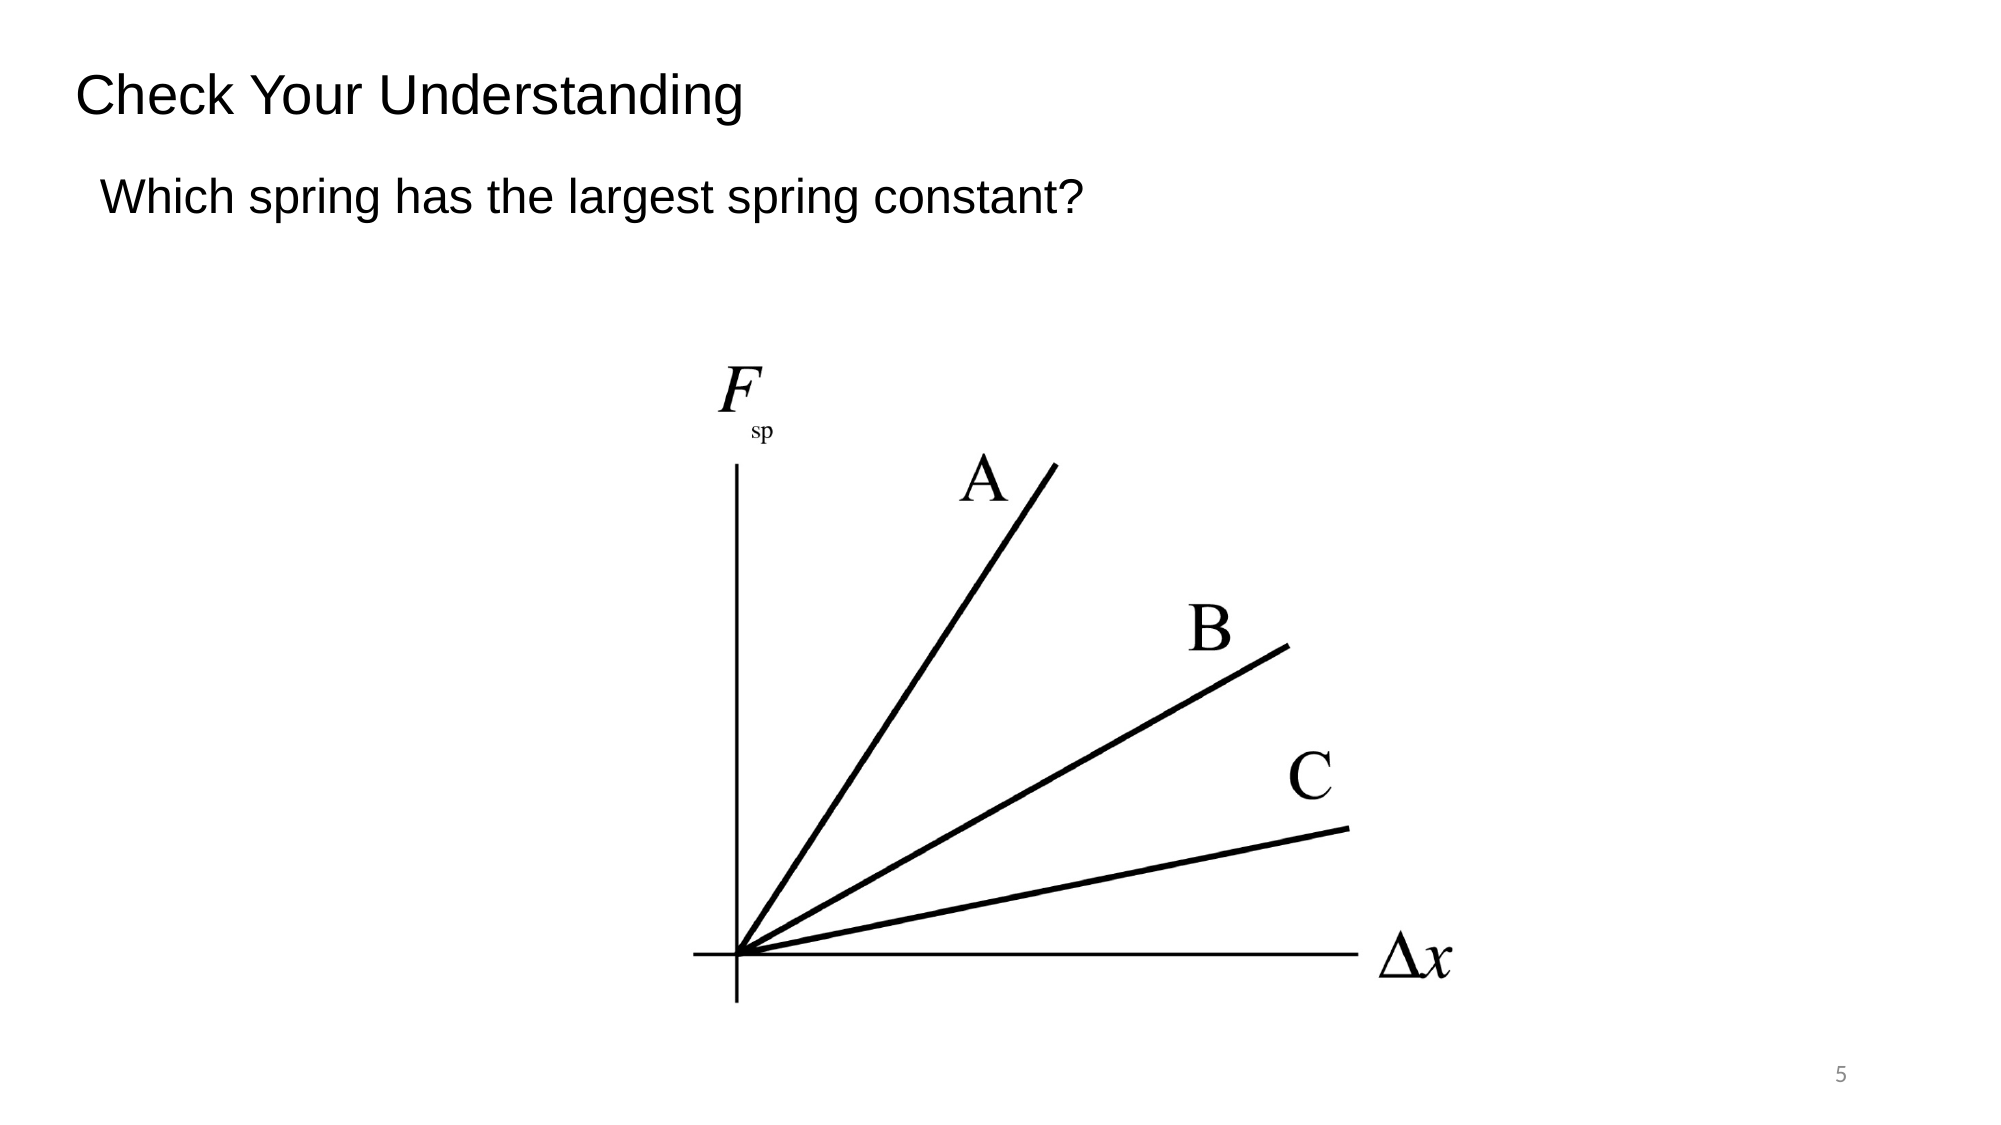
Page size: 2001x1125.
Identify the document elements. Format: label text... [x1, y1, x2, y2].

slide_number 5 [1412, 1042, 1863, 1103]
picture [685, 358, 1459, 1008]
text_box Which spring has the largest spring constant? [100, 164, 1439, 244]
text_box Check Your Understanding [75, 57, 1000, 135]
